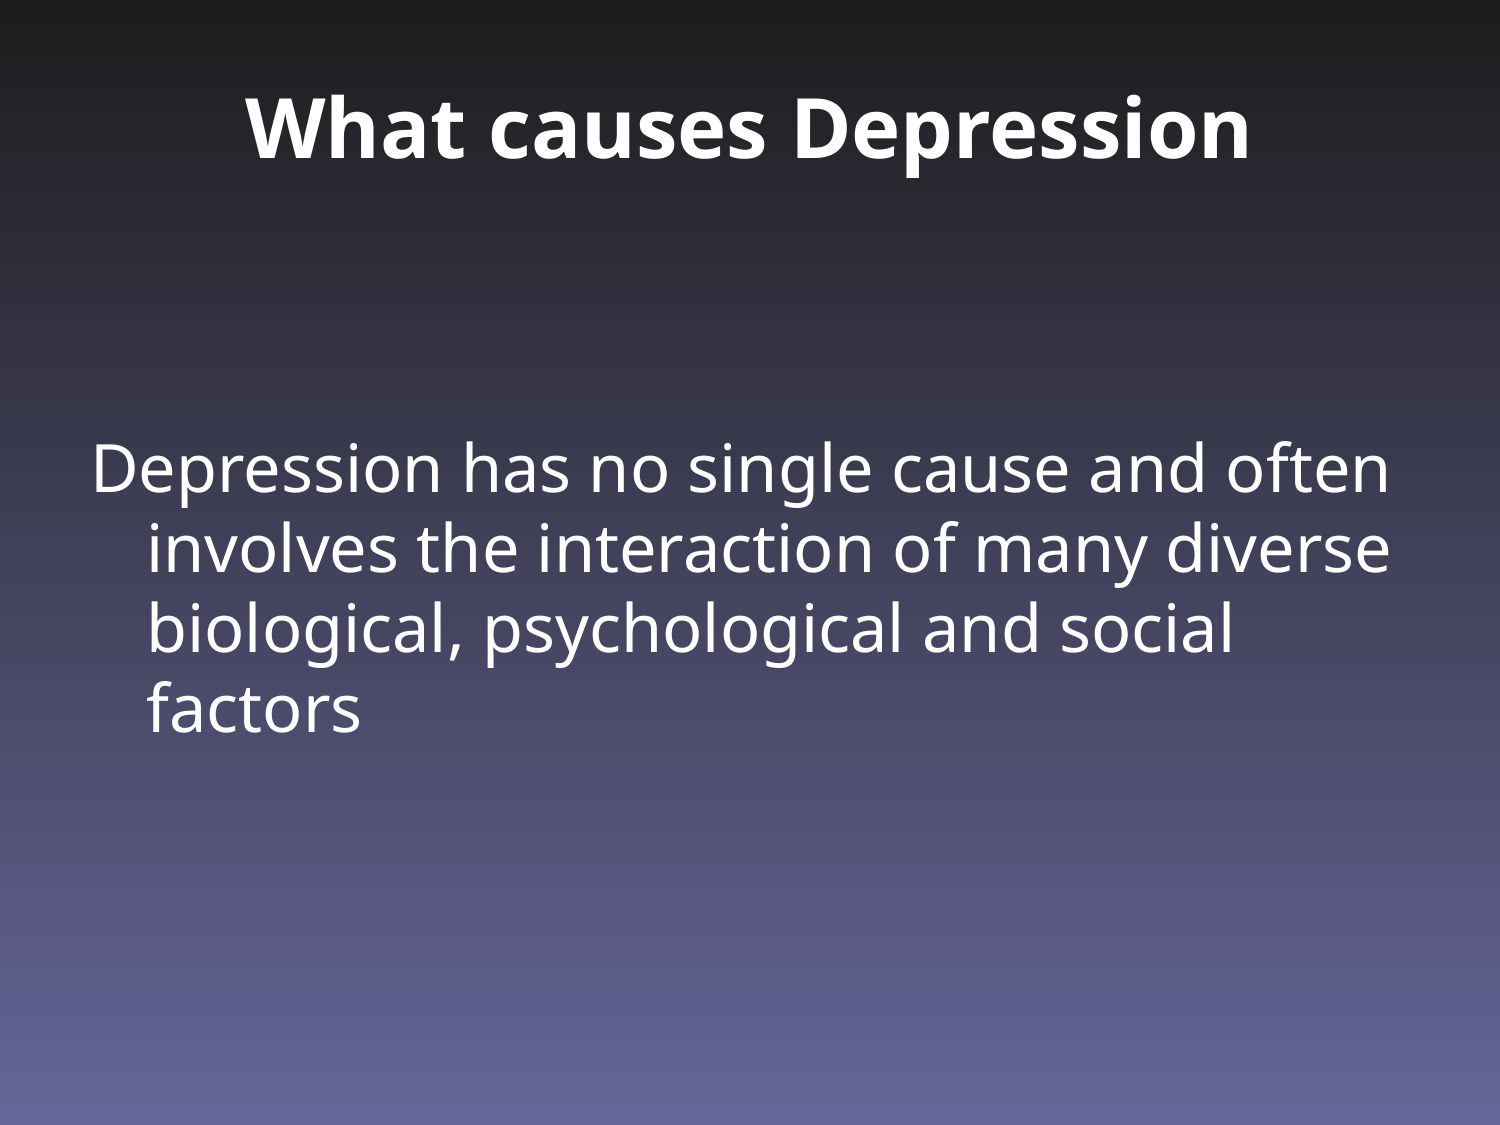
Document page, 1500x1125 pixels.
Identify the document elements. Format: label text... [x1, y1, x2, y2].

title What causes Depression [74, 62, 1426, 288]
list Depression has no single cause and often involves the interaction of many diverse biological, psychological and social factors [74, 324, 1426, 1001]
